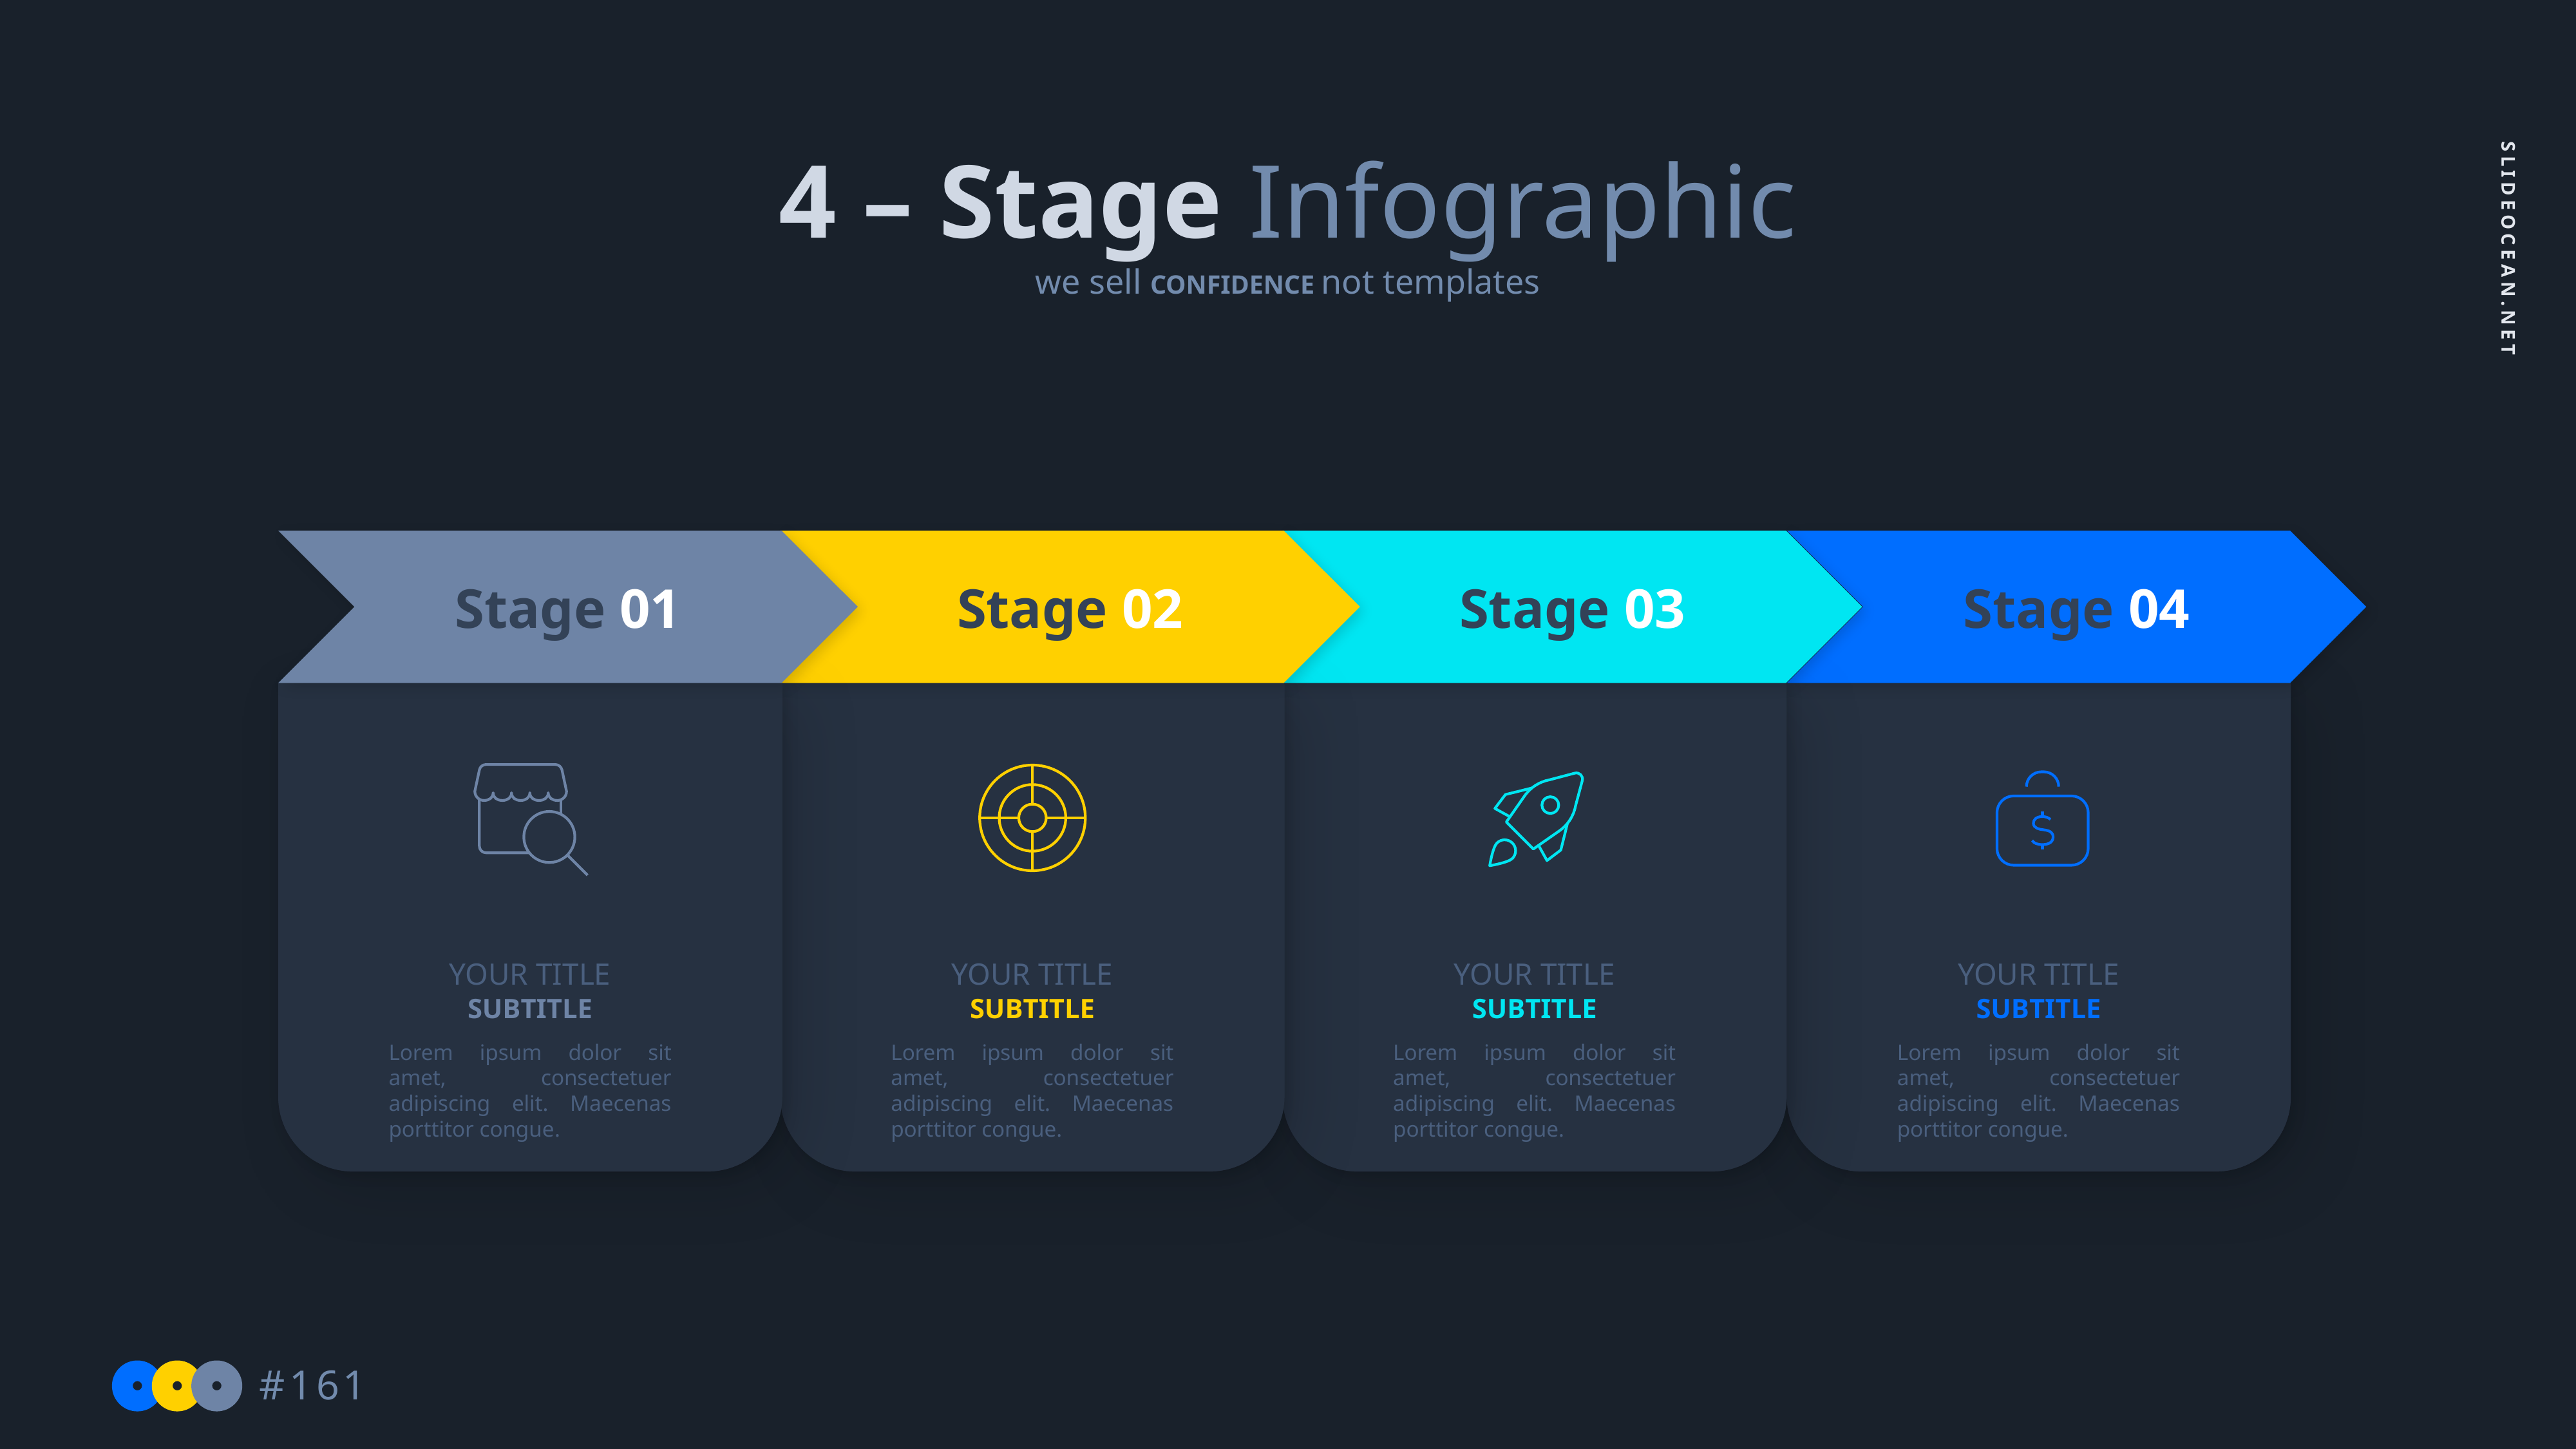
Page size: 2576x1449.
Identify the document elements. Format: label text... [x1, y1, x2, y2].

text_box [783, 683, 1285, 1172]
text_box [1850, 949, 2228, 1122]
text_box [1787, 683, 2291, 1172]
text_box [1285, 683, 1787, 1172]
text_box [844, 949, 1222, 1122]
text_box Stage 01 [276, 529, 860, 685]
text_box 4 – Stage Infographic [770, 132, 1807, 263]
text_box Stage 04 [1790, 529, 2368, 683]
text_box Stage 03 [1287, 529, 1864, 683]
text_box #161 [259, 1359, 436, 1408]
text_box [341, 949, 719, 1122]
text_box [278, 683, 783, 1172]
text_box we sell CONFIDENCE not templates [1026, 255, 1550, 306]
text_box Stage 02 [785, 529, 1361, 683]
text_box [1346, 949, 1723, 1122]
